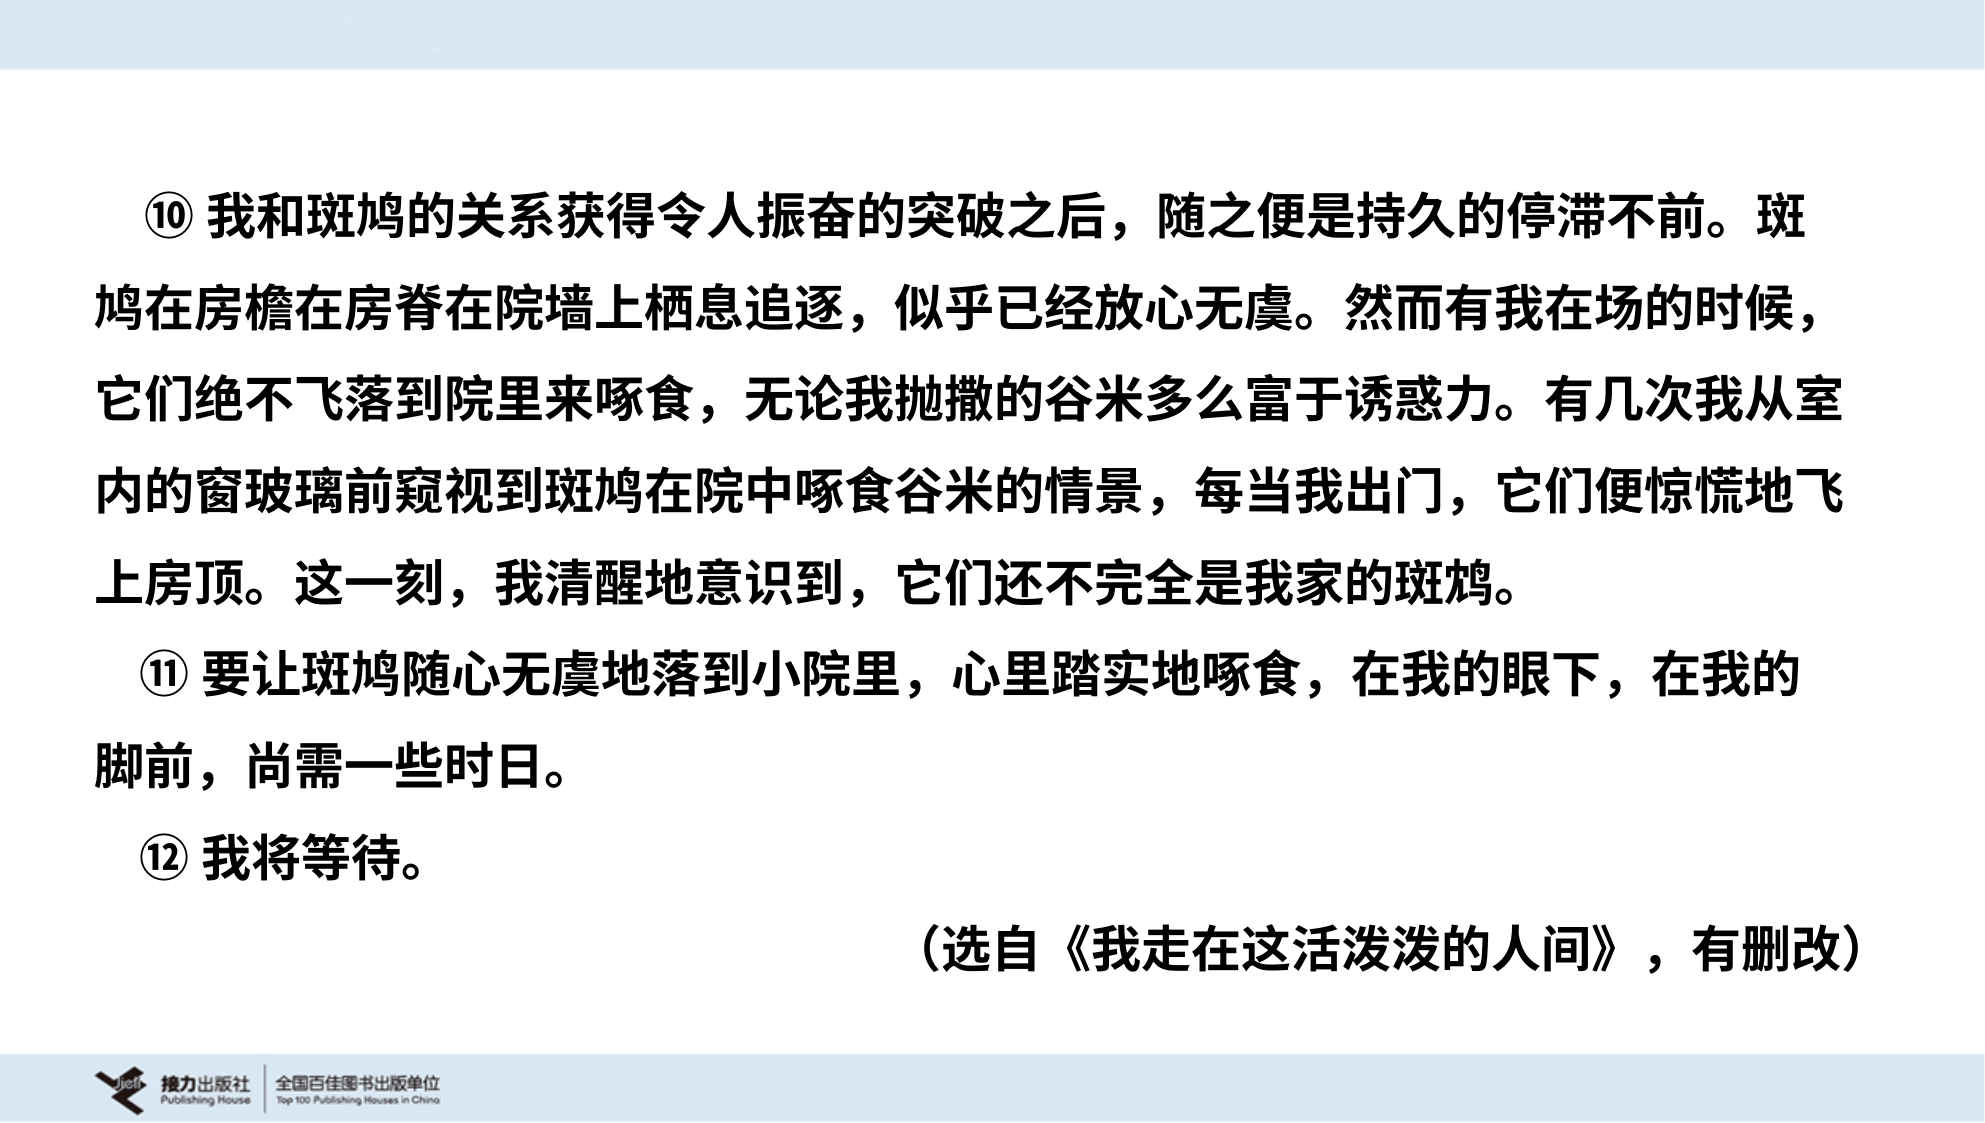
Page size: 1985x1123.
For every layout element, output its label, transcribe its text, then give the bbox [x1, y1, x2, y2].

picture [0, 0, 1985, 1122]
text_box ⑩我和斑鸠的关系获得令人振奋的突破之后，随之便是持久的停滞不前。斑 鸠在房檐在房脊在院墙上栖息追逐，似乎已经放心无虞。然而有我在场的时候， 它们绝不飞落到院里来啄食，无论我抛撒的谷米多么富于诱惑力。有几次我从室 内的窗玻璃前窥视到斑鸠在院中啄食谷米的情景，每当我出门，它们便惊慌地飞 上房顶。这一刻，我清醒地意识到，它们还不完全是我家的斑鸩。 ⑪要让斑鸠随心无虞地落到小院里，心里踏实地啄食，在我的眼下，在我的 脚前，尚需一些时日。 ⑫我将等待。 （选自《我走在这活泼泼的人间》，有删改） [94, 152, 1892, 978]
